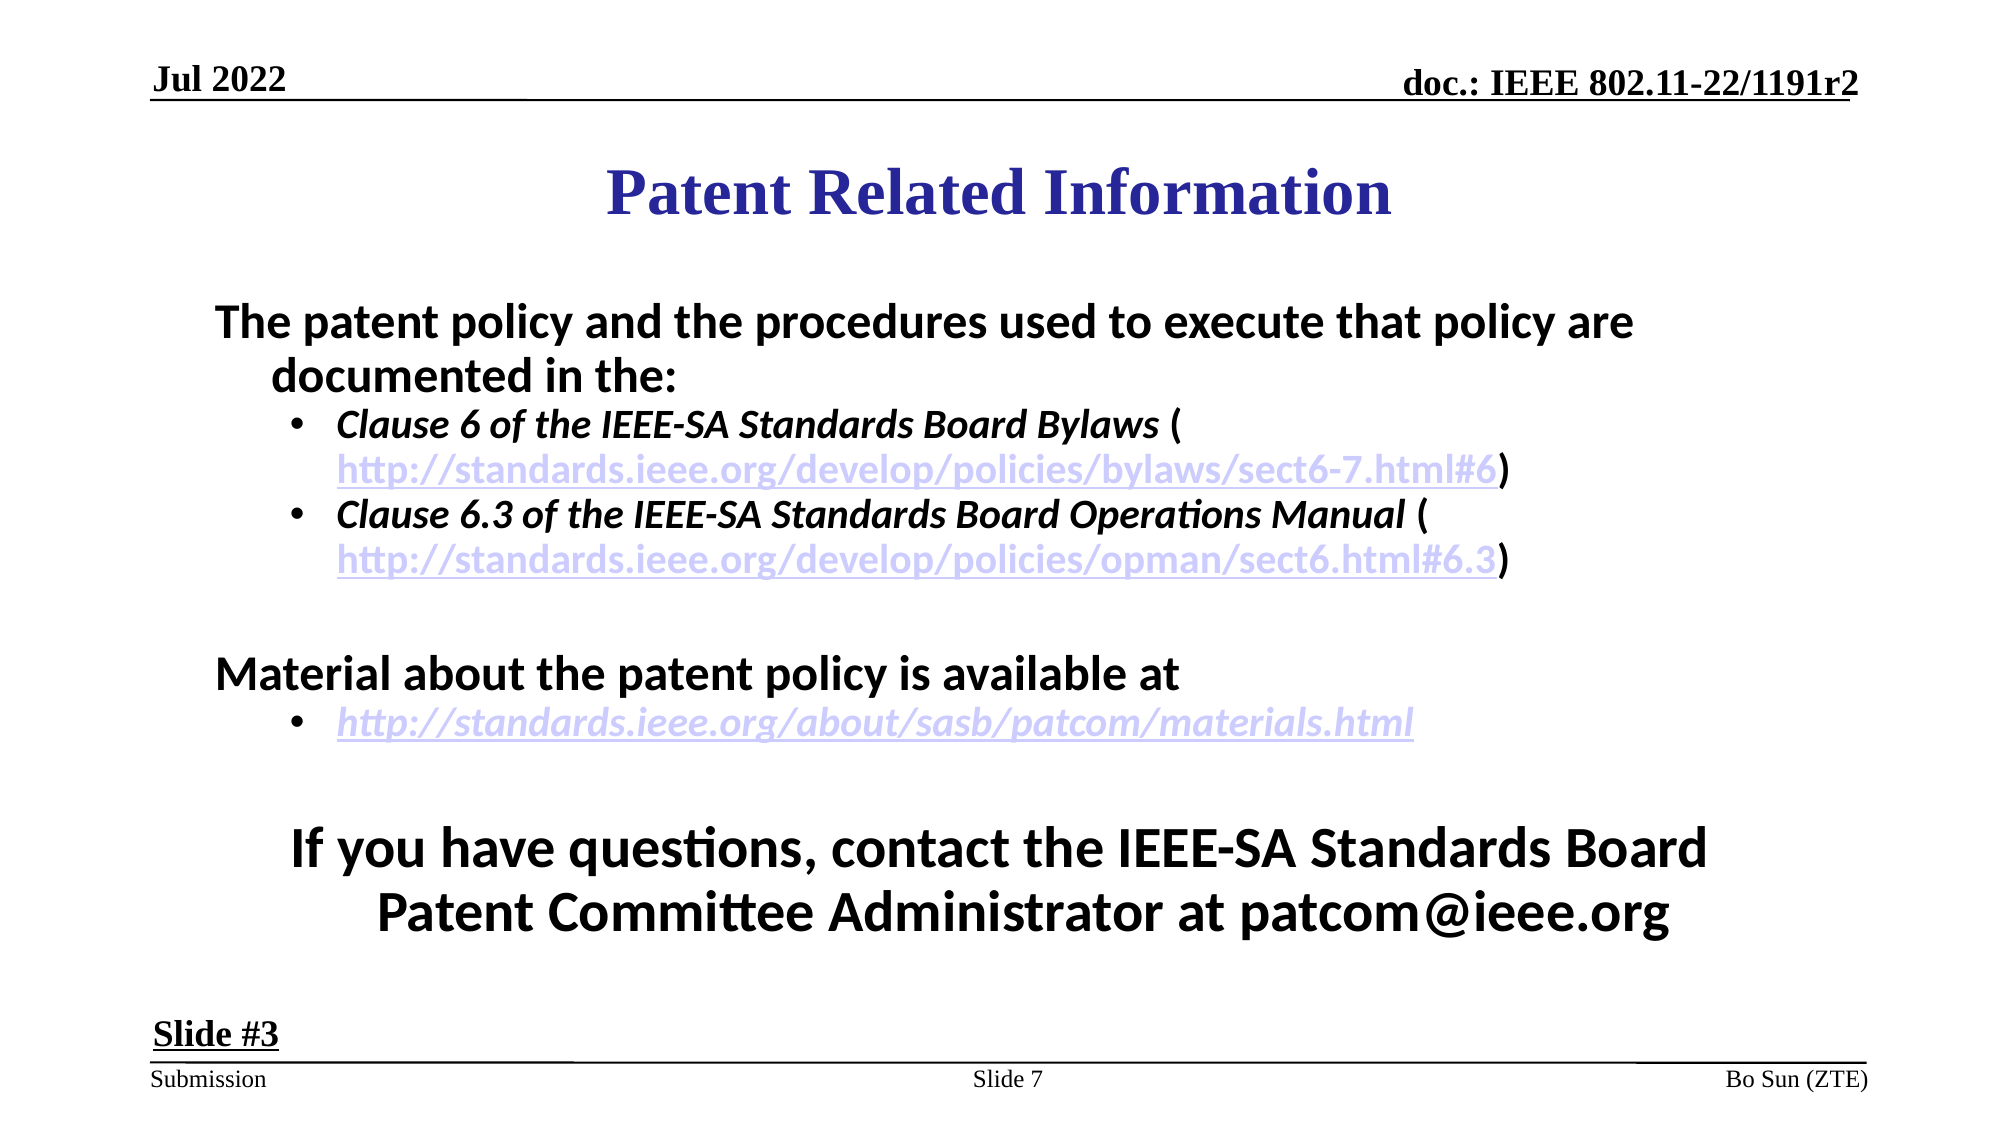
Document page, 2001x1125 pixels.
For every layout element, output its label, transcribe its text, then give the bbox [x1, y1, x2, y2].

slide_number Slide 7 [949, 1061, 1067, 1123]
text_box Patent Related Information [362, 100, 1638, 276]
text_box The patent policy and the procedures used to execute that policy are documented in the: Clause 6 of the IEEE-SA Standards Board Bylaws (http://standards.ieee.org/develop/policies/bylaws/sect6-7.html#6) Clause 6.3 of the IEEE-SA Standards Board Operations Manual (http://standards.ieee.org/develop/policies/opman/sect6.html#6.3) Material about the patent policy is available at http://standards.ieee.org/about/sasb/patcom/materials.html If you have questions, contact the IEEE-SA Standards Board Patent Committee Administrator at patcom@ieee.org [200, 287, 1800, 988]
text_box Slide #3 [138, 1002, 295, 1062]
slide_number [152, 54, 563, 100]
footer Bo Sun (ZTE) [1171, 1061, 1869, 1093]
